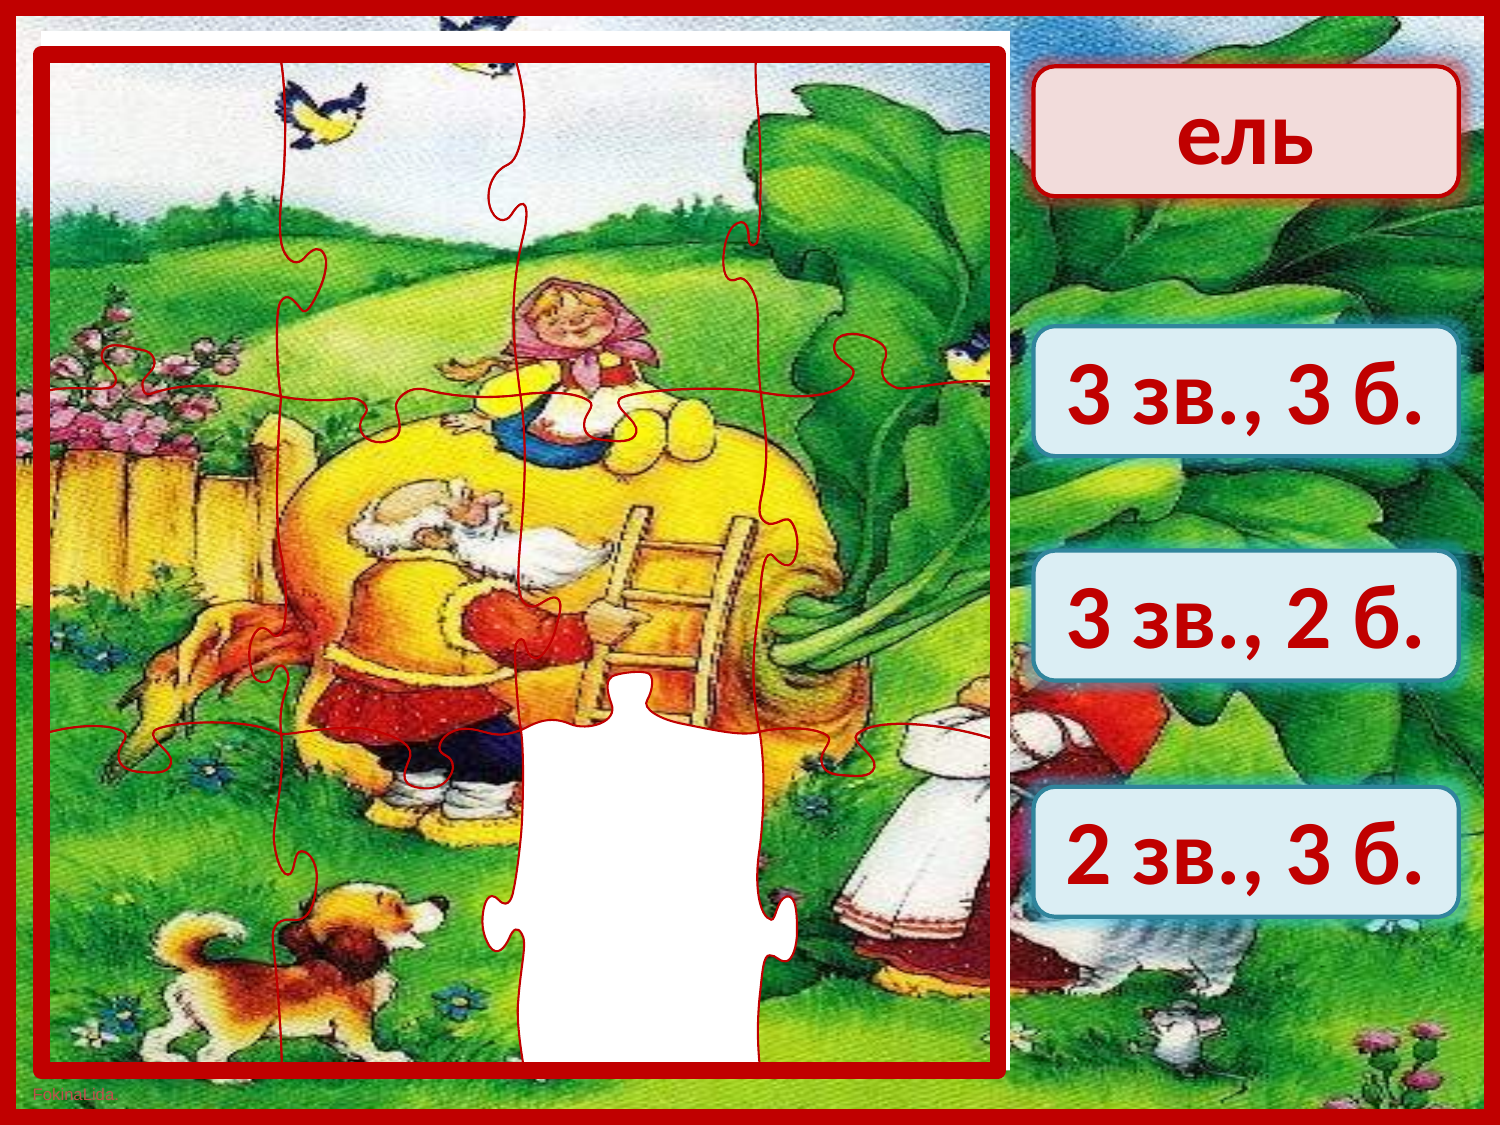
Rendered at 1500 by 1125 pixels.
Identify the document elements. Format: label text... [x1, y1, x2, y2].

text_box 3 зв., 2 б. [1031, 548, 1461, 683]
text_box 3 зв., 3 б. [1031, 324, 1461, 459]
text_box [39, 29, 1012, 1072]
picture [16, 16, 1484, 1109]
text_box ель [1031, 64, 1461, 199]
text_box [39, 52, 1000, 1072]
text_box 2 зв., 3 б. [1031, 784, 1461, 919]
